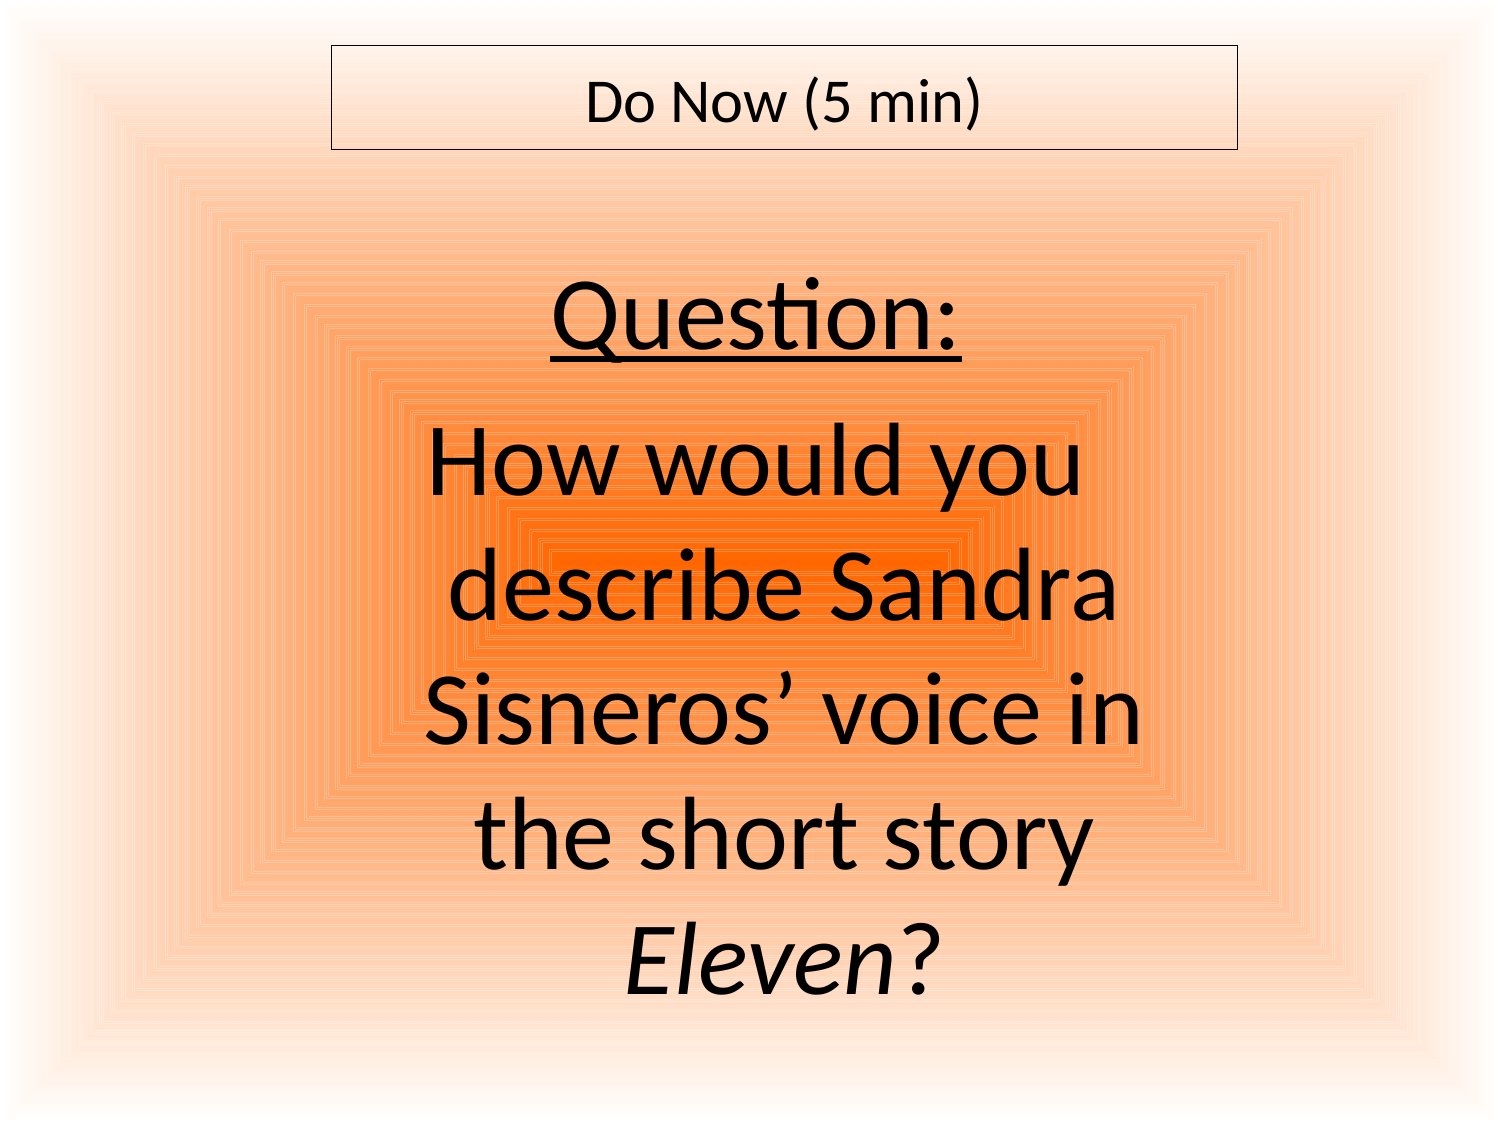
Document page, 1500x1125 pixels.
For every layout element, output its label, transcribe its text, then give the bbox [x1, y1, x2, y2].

text_box Do Now (5 min) [331, 45, 1238, 150]
text_box Question: How would you describe Sandra Sisneros’ voice in the short story Eleven? [331, 237, 1182, 838]
